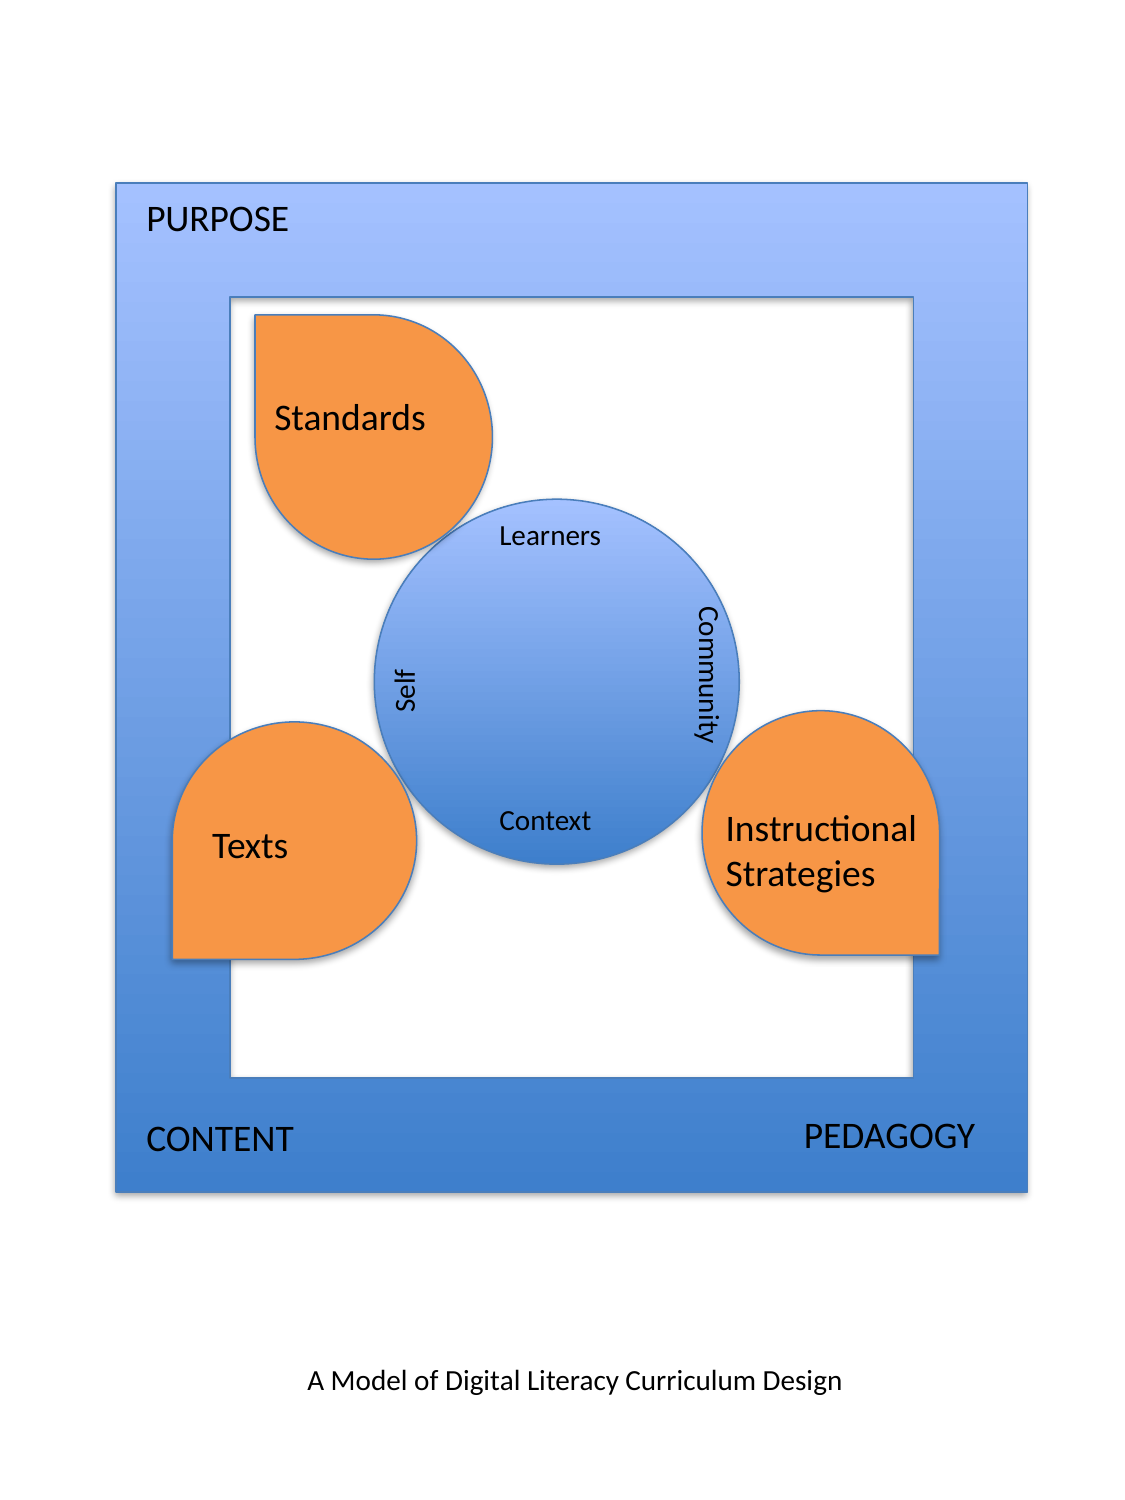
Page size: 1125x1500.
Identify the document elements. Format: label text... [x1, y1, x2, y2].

text_box Community [685, 591, 736, 759]
text_box PURPOSE [131, 186, 351, 247]
text_box [373, 641, 378, 722]
text_box PEDAGOGY [789, 1103, 1009, 1164]
text_box CONTENT [131, 1106, 351, 1167]
text_box Instructional Strategies [710, 796, 957, 902]
text_box Context [484, 793, 653, 844]
text_box Self [378, 559, 429, 728]
text_box [721, 902, 941, 956]
text_box [254, 314, 494, 560]
text_box [736, 643, 741, 720]
text_box Learners [484, 509, 653, 559]
text_box [115, 182, 1028, 1193]
text_box [495, 498, 619, 509]
text_box Texts [197, 813, 417, 874]
text_box [171, 721, 415, 961]
title A Model of Digital Literacy Curriculum Design [96, 1338, 1054, 1420]
text_box Standards [259, 385, 479, 446]
text_box [701, 709, 935, 879]
text_box [379, 513, 721, 865]
